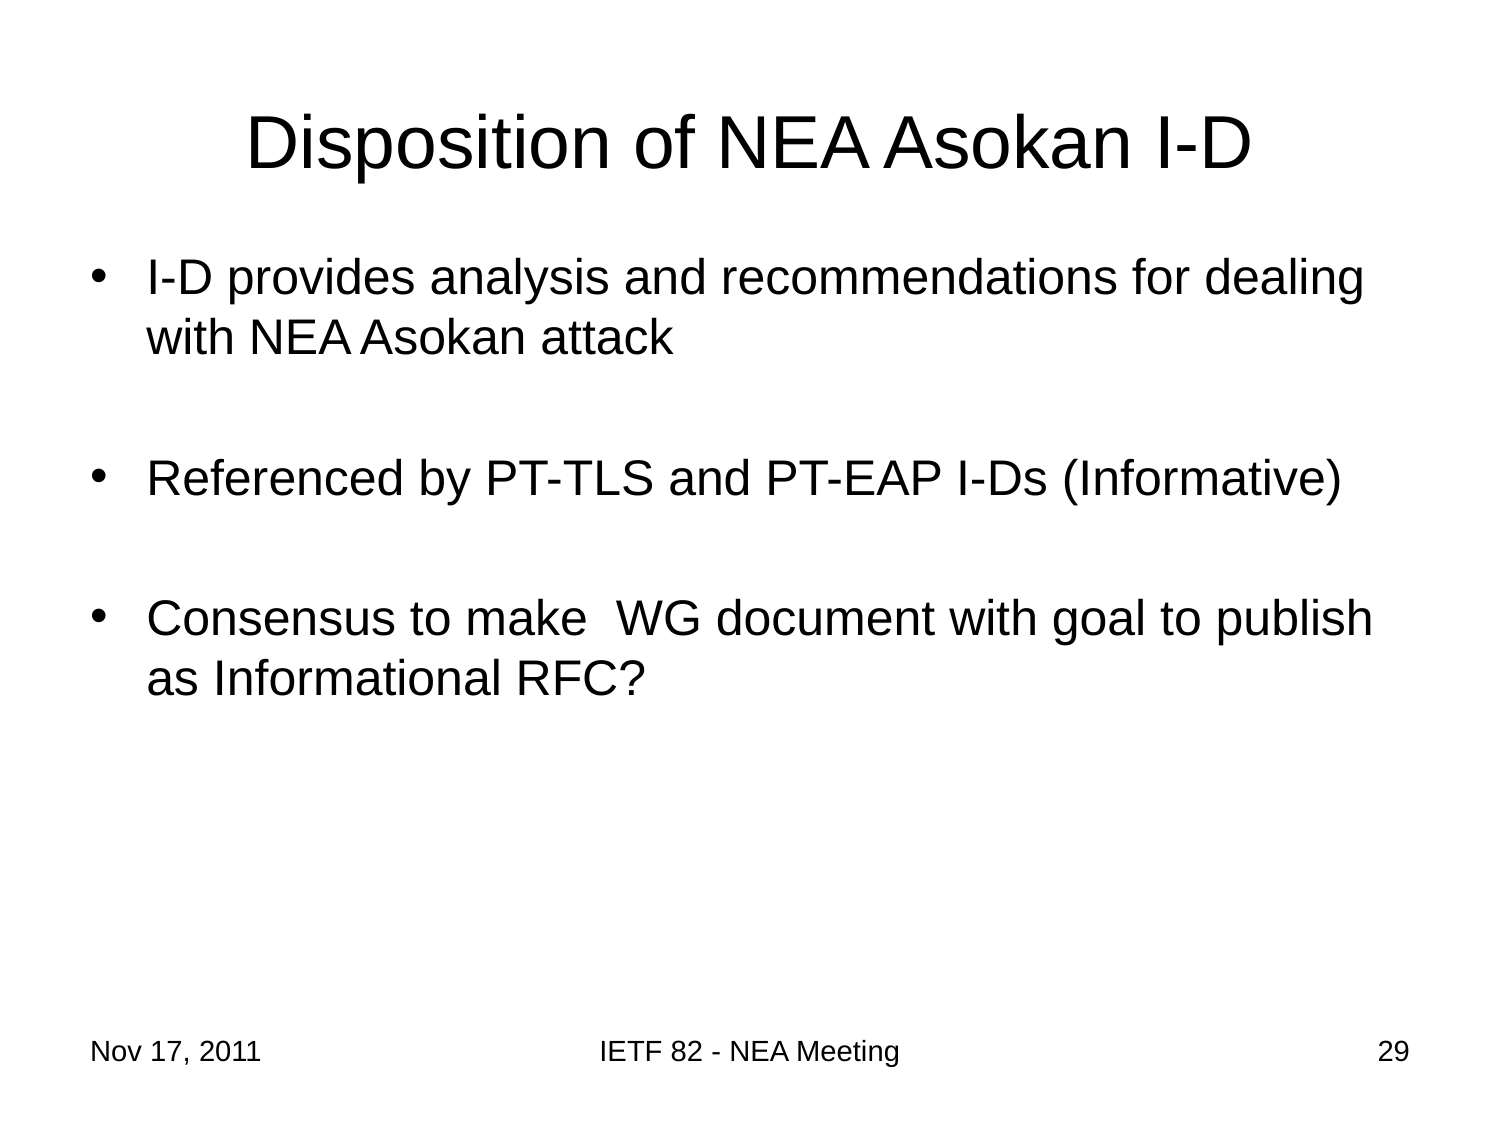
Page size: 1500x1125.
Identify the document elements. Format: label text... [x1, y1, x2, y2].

footer IETF 82 - NEA Meeting [512, 1024, 988, 1103]
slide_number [74, 1024, 426, 1103]
title Disposition of NEA Asokan I-D [74, 44, 1426, 233]
slide_number 29 [1074, 1024, 1426, 1103]
list I-D provides analysis and recommendations for dealing with NEA Asokan attack Referenced by PT-TLS and PT-EAP I-Ds (Informative) Consensus to make WG document with goal to publish as Informational RFC? [74, 237, 1426, 981]
